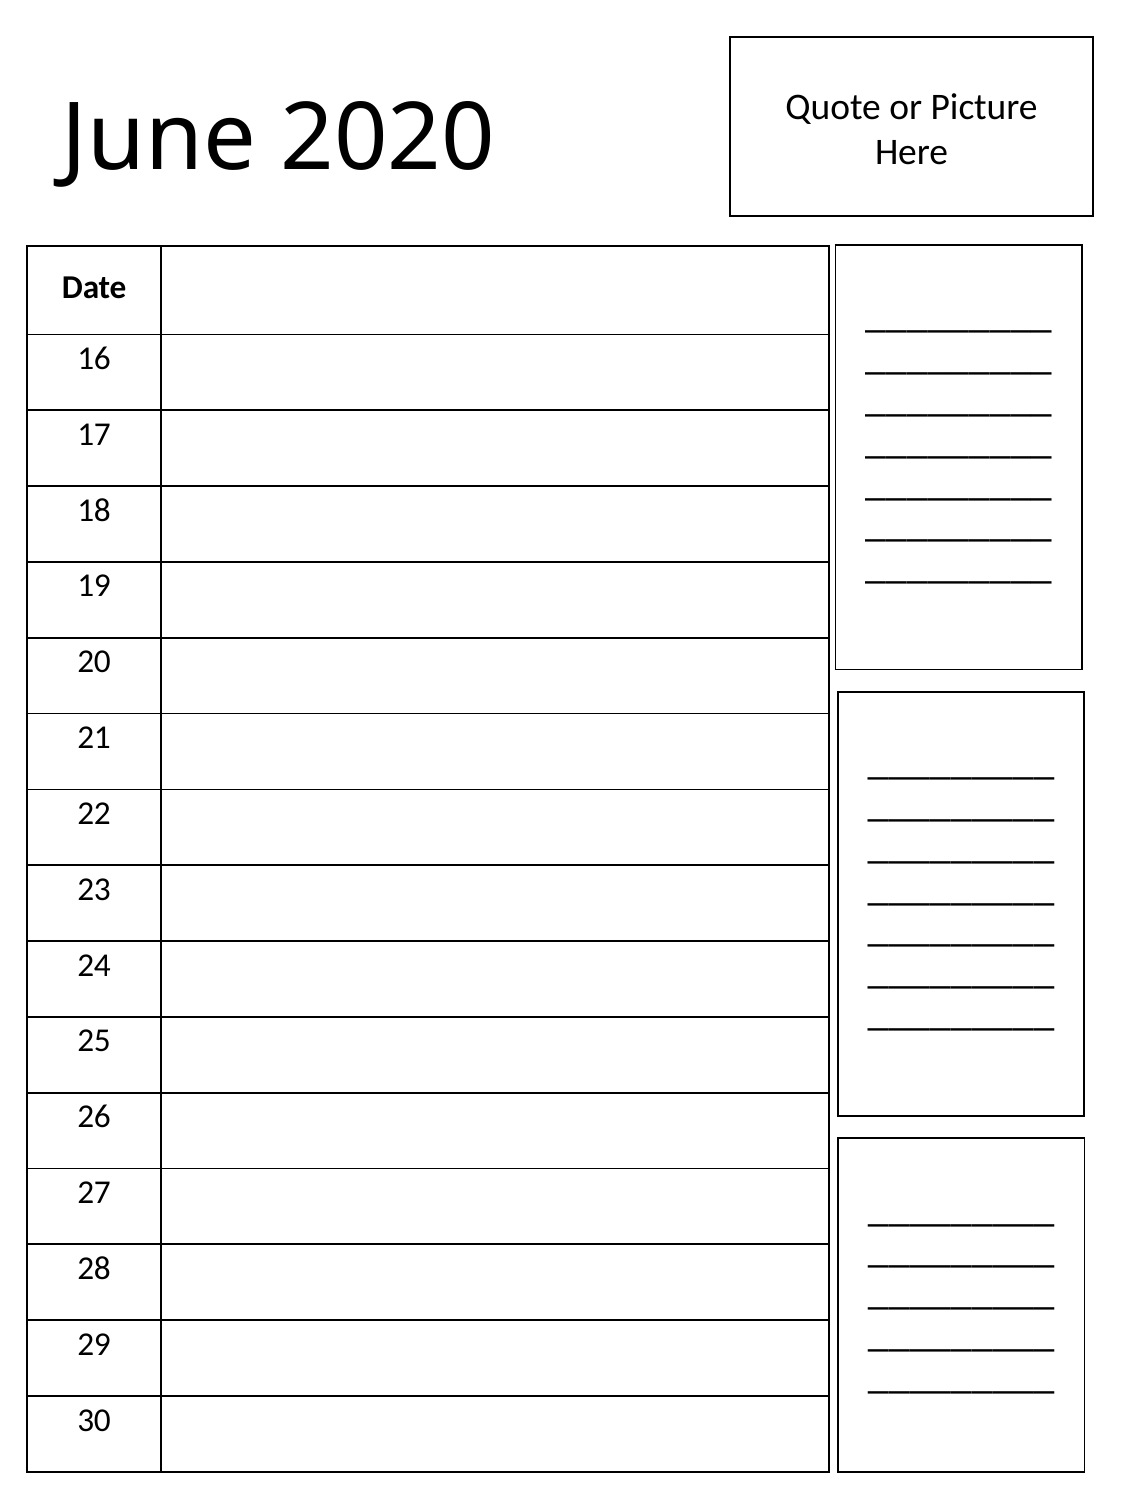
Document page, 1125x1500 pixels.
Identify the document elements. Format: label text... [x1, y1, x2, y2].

table_cell [162, 1397, 828, 1471]
table_cell [162, 411, 828, 485]
table_cell [162, 1018, 828, 1092]
table_cell [162, 1321, 828, 1395]
table_cell [162, 487, 828, 561]
title June 2020 [46, 56, 729, 197]
table_cell 27 [28, 1169, 160, 1243]
table_cell 16 [28, 335, 160, 409]
table_header _____________________________________________ [839, 1139, 1084, 1471]
table_cell 30 [28, 1397, 160, 1471]
table_cell [162, 790, 828, 864]
table_cell [162, 639, 828, 713]
table_cell [162, 563, 828, 637]
table_header _______________________________________________________________ [839, 693, 1083, 1115]
table_cell 23 [28, 866, 160, 940]
table_cell 22 [28, 790, 160, 864]
table_cell 19 [28, 563, 160, 637]
table_cell 21 [28, 714, 160, 789]
table_cell 29 [28, 1321, 160, 1395]
table_header _______________________________________________________________ [836, 246, 1081, 669]
table_cell [162, 866, 828, 940]
table_cell 28 [28, 1245, 160, 1319]
table_cell [162, 942, 828, 1016]
table_cell [162, 335, 828, 409]
table_header Date [28, 247, 160, 334]
table_cell [162, 1094, 828, 1168]
table_cell 18 [28, 487, 160, 561]
table_cell 20 [28, 639, 160, 713]
table_cell 24 [28, 942, 160, 1016]
table_cell 26 [28, 1094, 160, 1168]
table_header [162, 247, 828, 334]
table_cell 17 [28, 411, 160, 485]
table_cell 25 [28, 1018, 160, 1092]
table_cell [162, 714, 828, 789]
table_cell [162, 1245, 828, 1319]
table_cell [162, 1169, 828, 1243]
text_box Quote or Picture Here [729, 36, 1094, 217]
